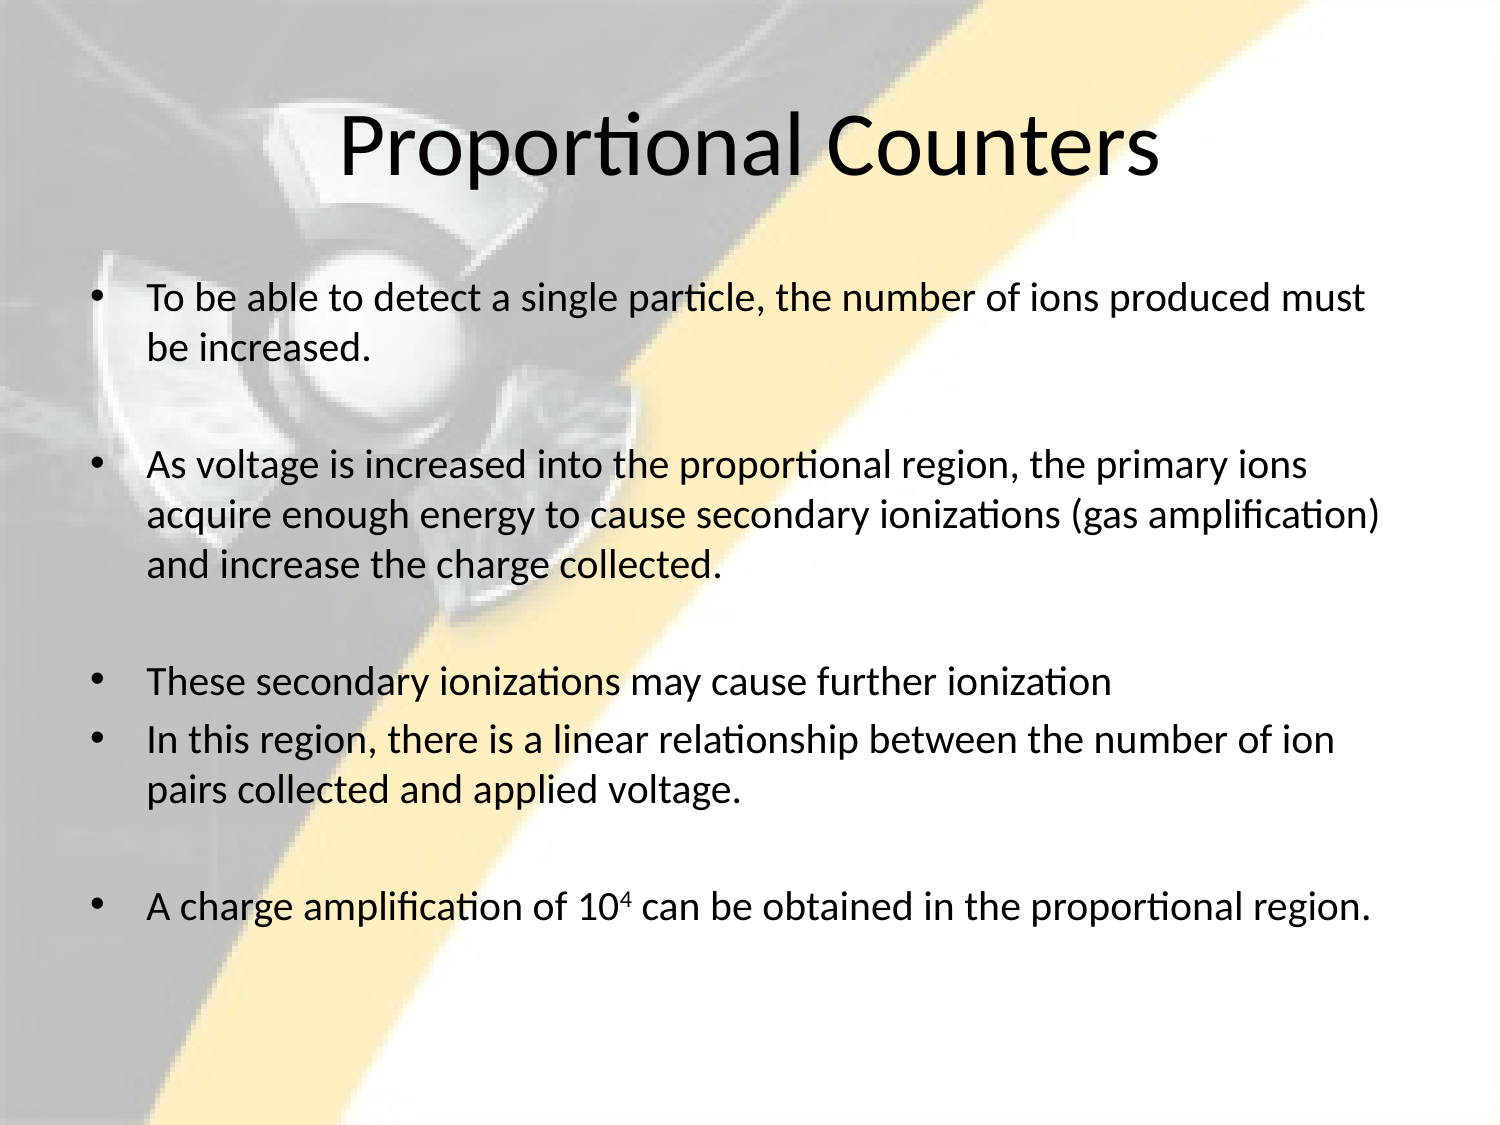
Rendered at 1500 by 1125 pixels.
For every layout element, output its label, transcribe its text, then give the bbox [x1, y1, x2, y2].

list To be able to detect a single particle, the number of ions produced must be increased. As voltage is increased into the proportional region, the primary ions acquire enough energy to cause secondary ionizations (gas amplification) and increase the charge collected. These secondary ionizations may cause further ionization In this region, there is a linear relationship between the number of ion pairs collected and applied voltage. A charge amplification of 104 can be obtained in the proportional region. [75, 262, 1425, 1005]
title Proportional Counters [75, 45, 1425, 233]
